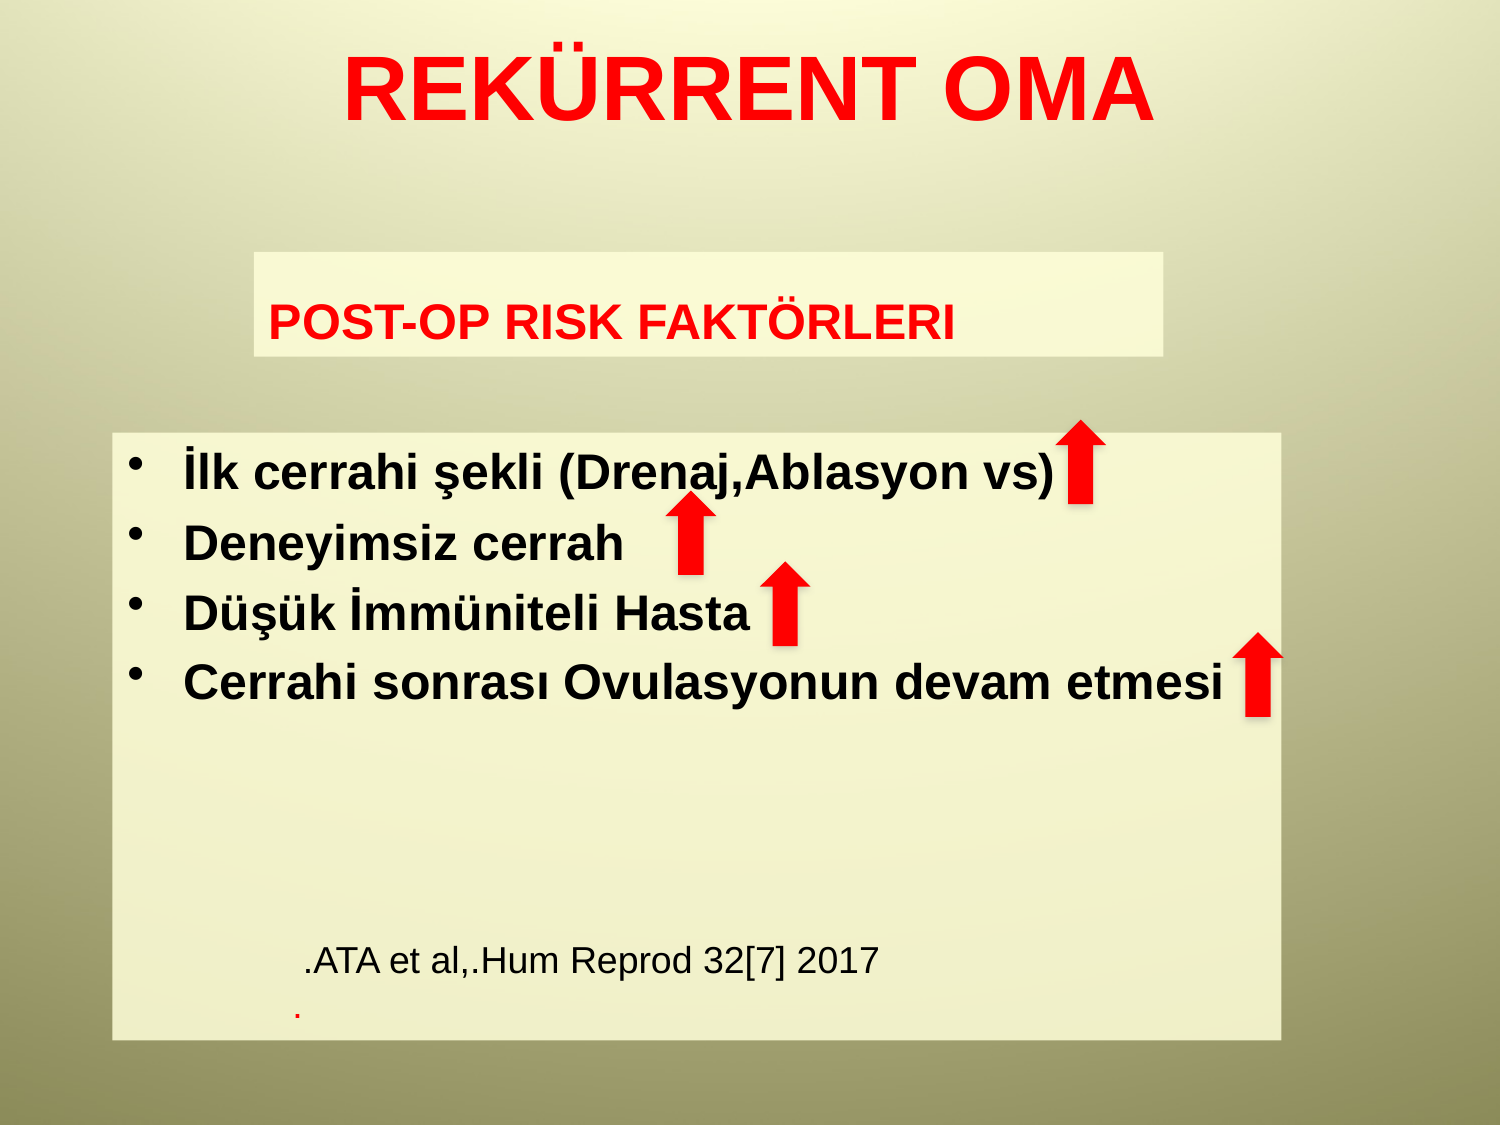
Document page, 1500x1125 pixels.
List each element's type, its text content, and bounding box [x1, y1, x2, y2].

title REKÜRRENT OMA [74, 44, 1426, 233]
list İlk cerrahi şekli (Drenaj,Ablasyon vs) Deneyimsiz cerrah Düşük İmmüniteli Hasta Cerrahi sonrası Ovulasyonun devam etmesi [112, 432, 1282, 1041]
picture [0, 0, 1500, 1125]
text_box .ATA et al,.Hum Reprod 32[7] 2017 . [277, 928, 1152, 1034]
text_box [761, 562, 809, 646]
list POST-OP RISK FAKTÖRLERI [253, 251, 1164, 357]
text_box [1234, 633, 1282, 717]
text_box [667, 491, 715, 575]
text_box [1057, 420, 1105, 504]
